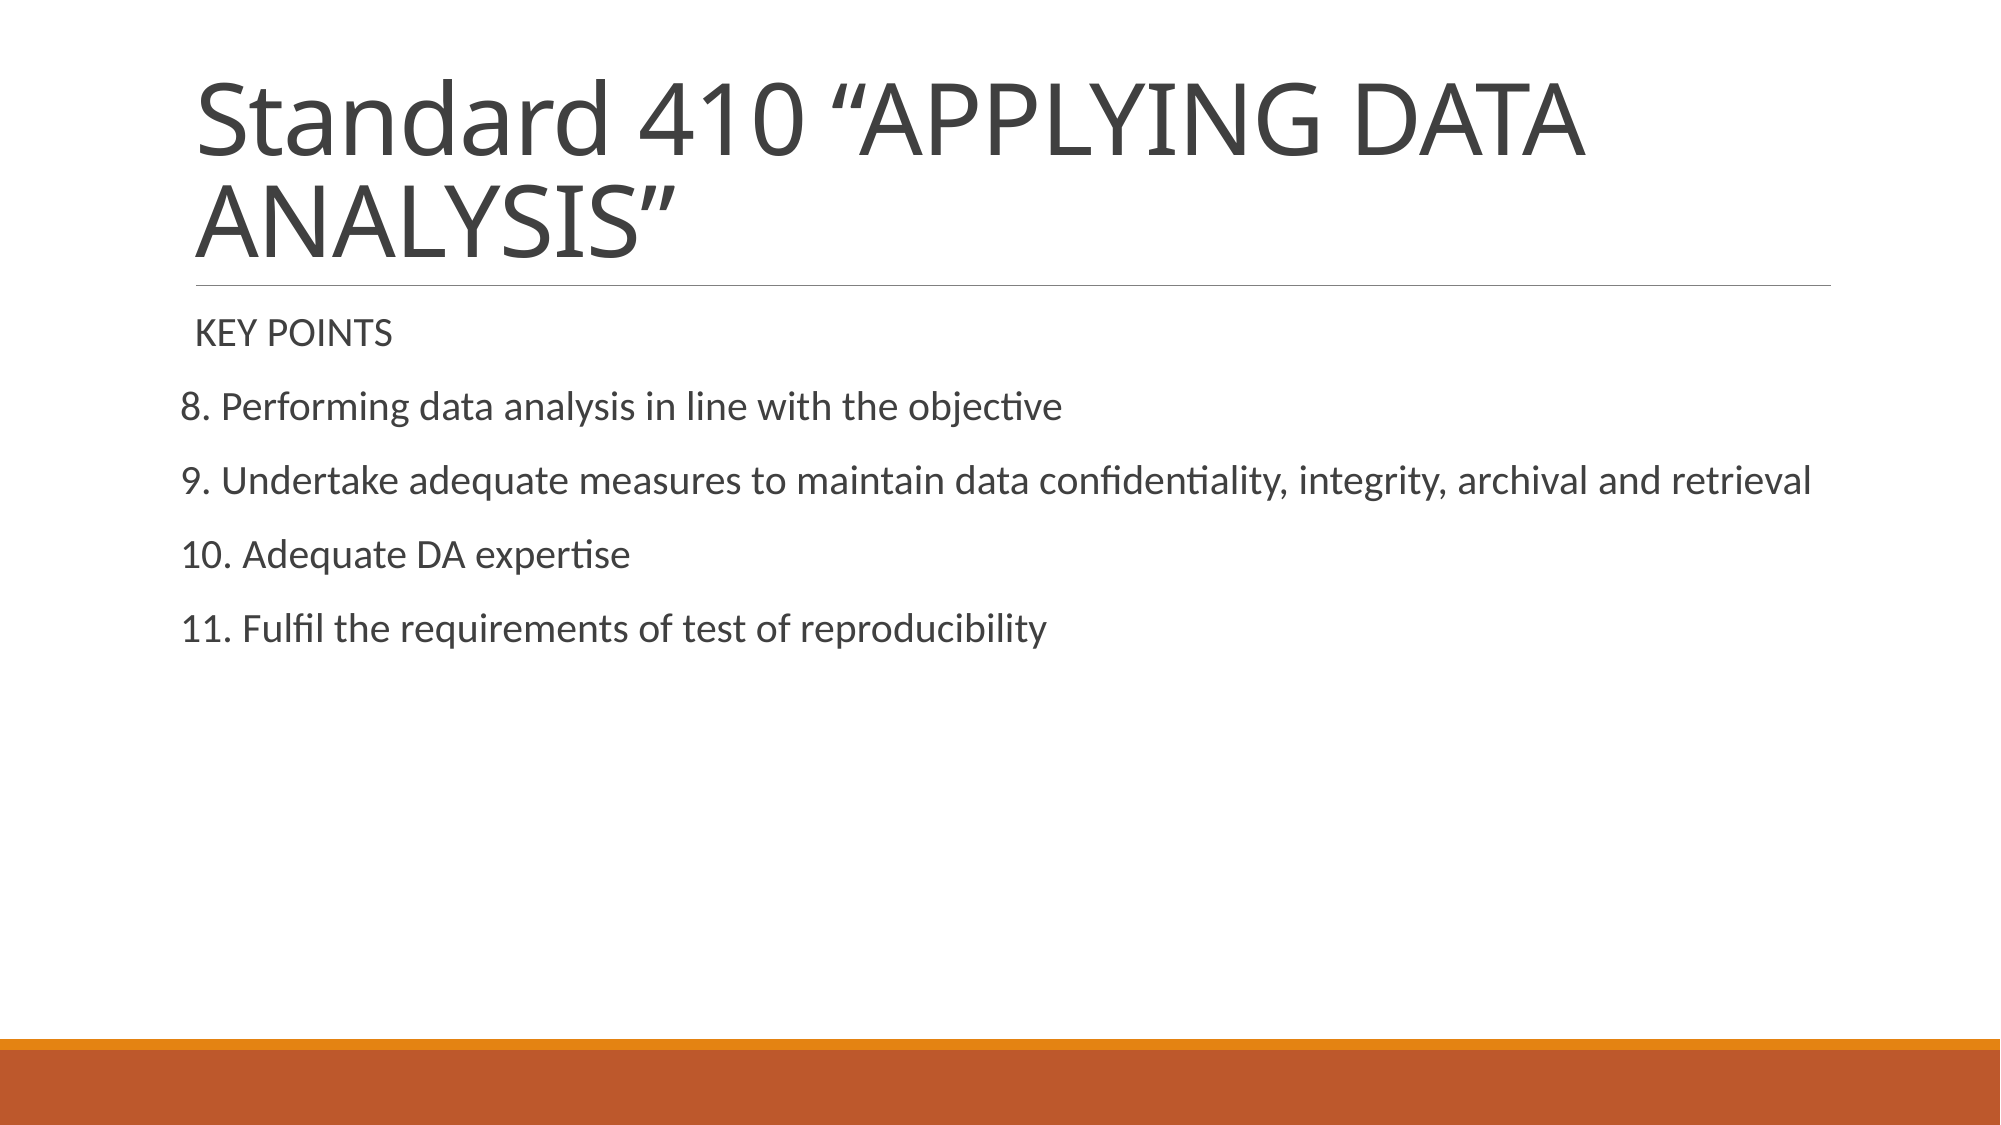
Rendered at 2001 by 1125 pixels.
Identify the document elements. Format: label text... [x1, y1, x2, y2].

title Standard 410 “APPLYING DATA ANALYSIS” [180, 47, 1830, 285]
list KEY POINTS 8. Performing data analysis in line with the objective 9. Undertake adequate measures to maintain data confidentiality, integrity, archival and retrieval 10. Adequate DA expertise 11. Fulfil the requirements of test of reproducibility [180, 302, 1830, 963]
